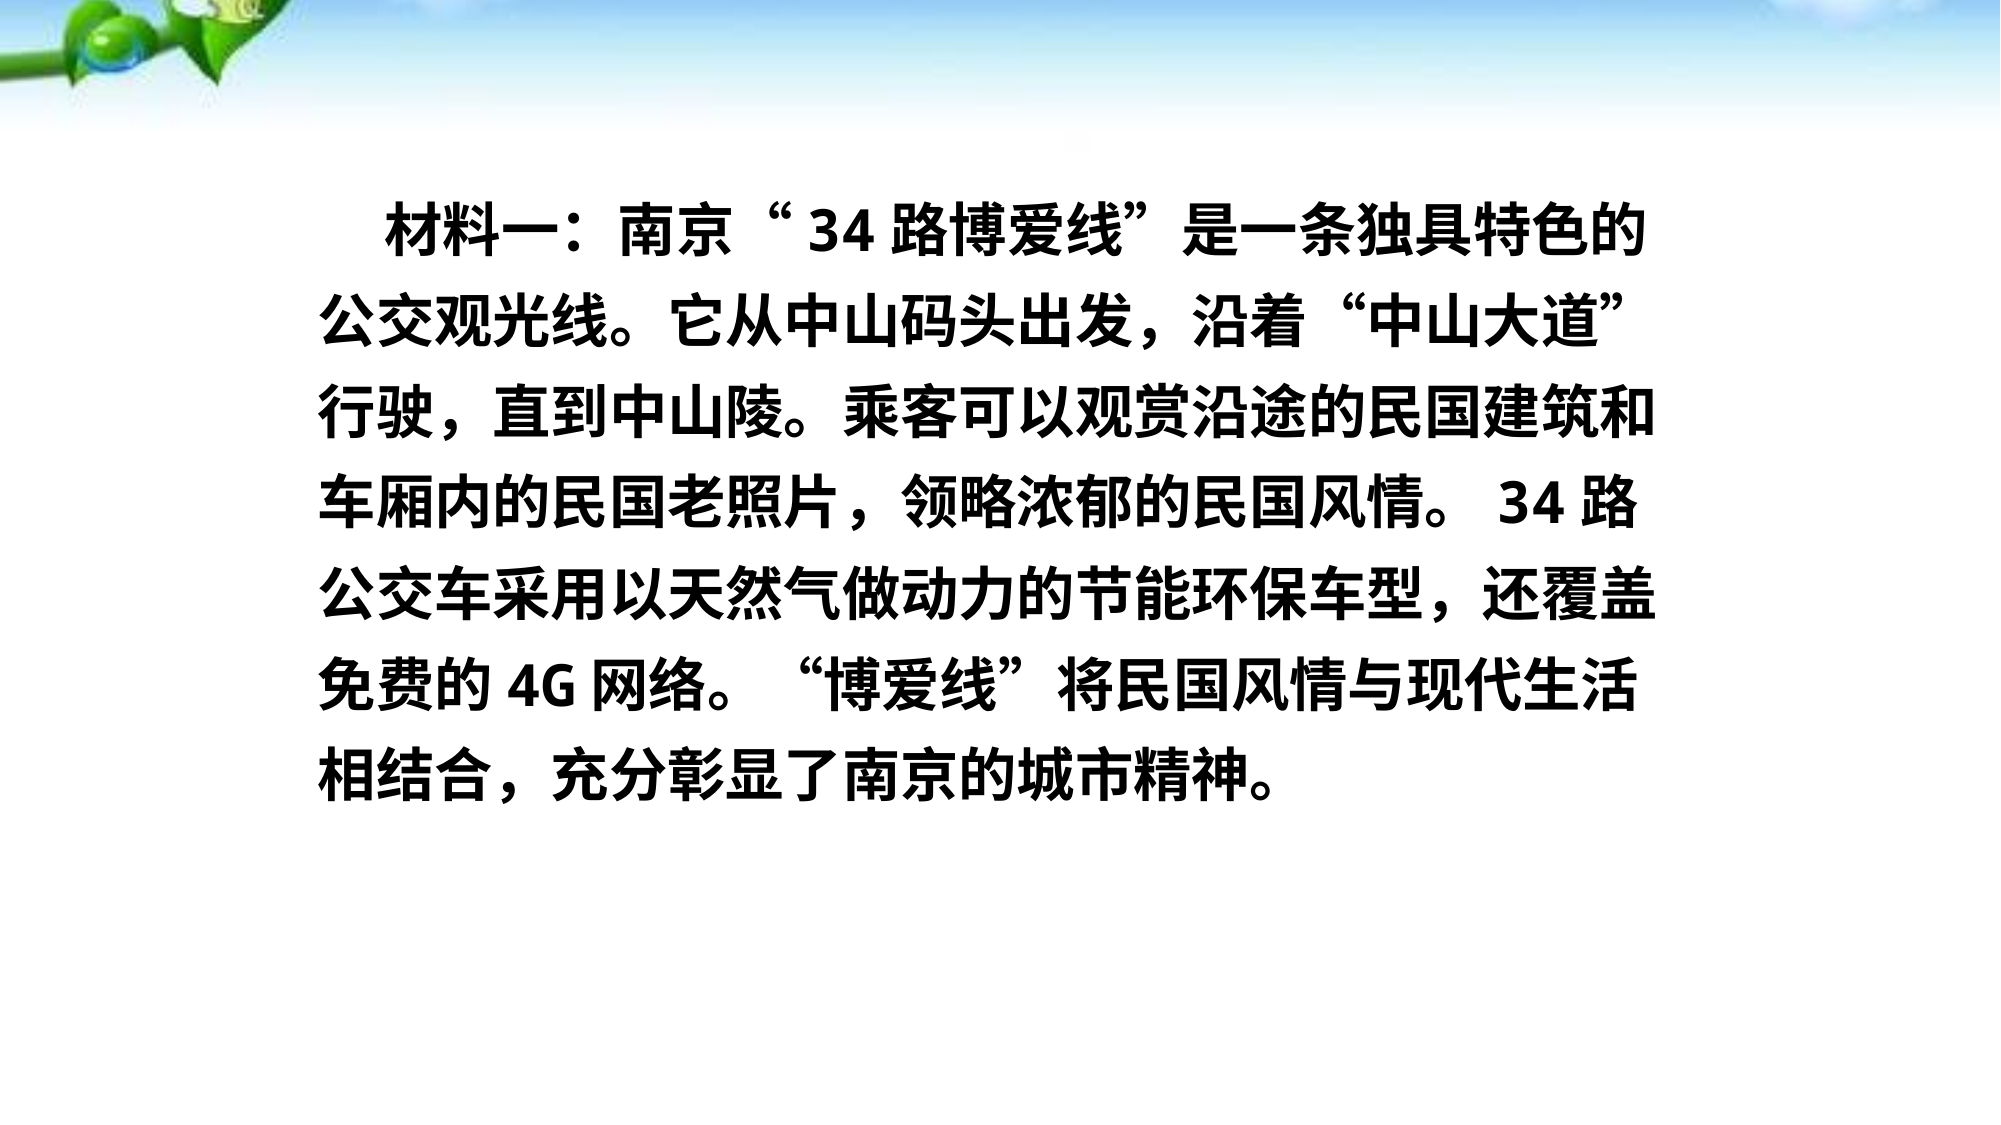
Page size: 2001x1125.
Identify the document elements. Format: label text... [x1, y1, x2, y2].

text_box 材料一：南京“34路博爱线”是一条独具特色的公交观光线。它从中山码头出发，沿着“中山大道”行驶，直到中山陵。乘客可以观赏沿途的民国建筑和车厢内的民国老照片，领略浓郁的民国风情。34路公交车采用以天然气做动力的节能环保车型，还覆盖免费的4G网络。“博爱线”将民国风情与现代生活相结合，充分彰显了南京的城市精神。 [303, 164, 1686, 816]
picture [0, 0, 2001, 1125]
